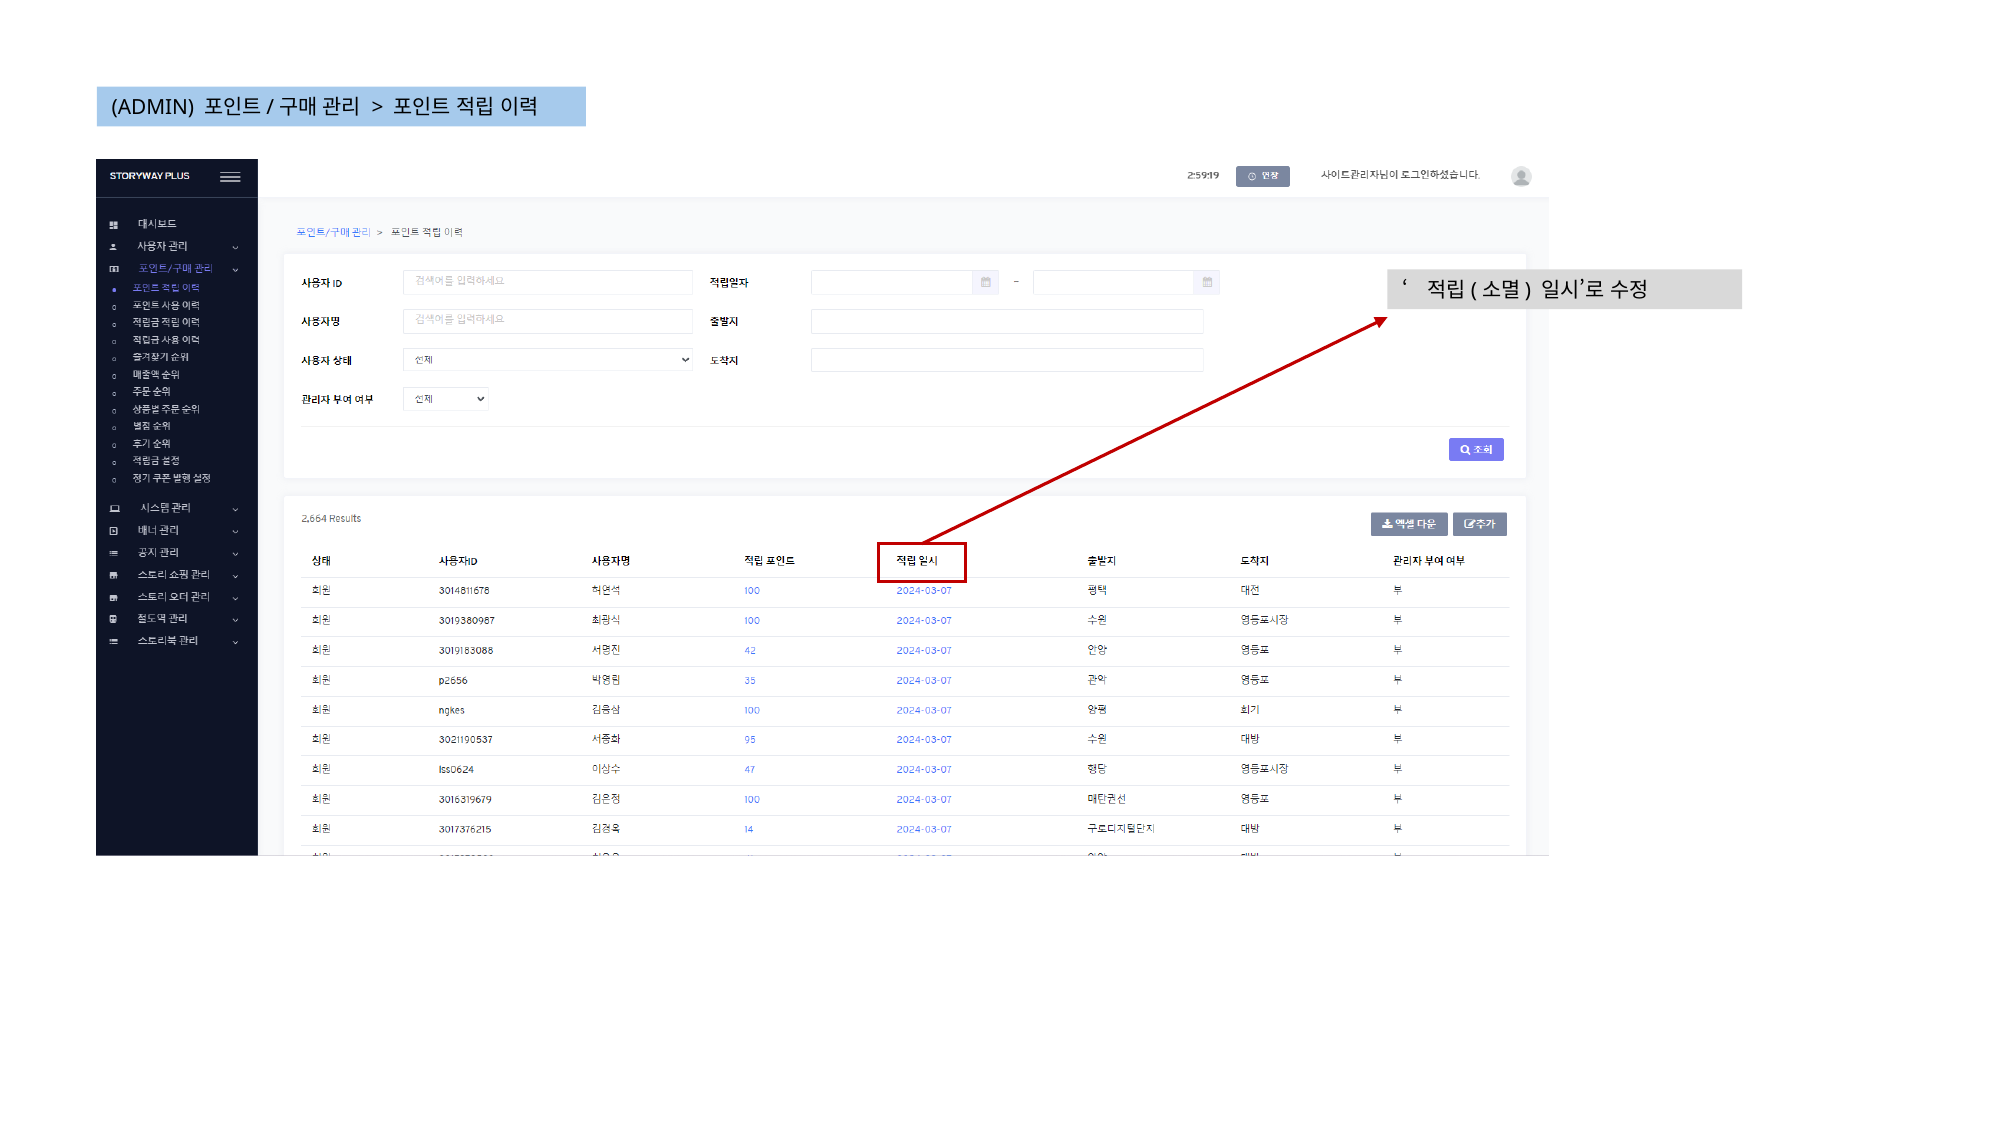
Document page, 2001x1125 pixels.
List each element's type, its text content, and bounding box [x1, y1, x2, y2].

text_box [921, 316, 1388, 545]
text_box ‘적립(소멸) 일시’로 수정 [1549, 269, 1743, 310]
text_box (ADMIN) 포인트/구매 관리 > 포인트 적립 이력 [96, 86, 586, 127]
picture [96, 159, 1549, 856]
